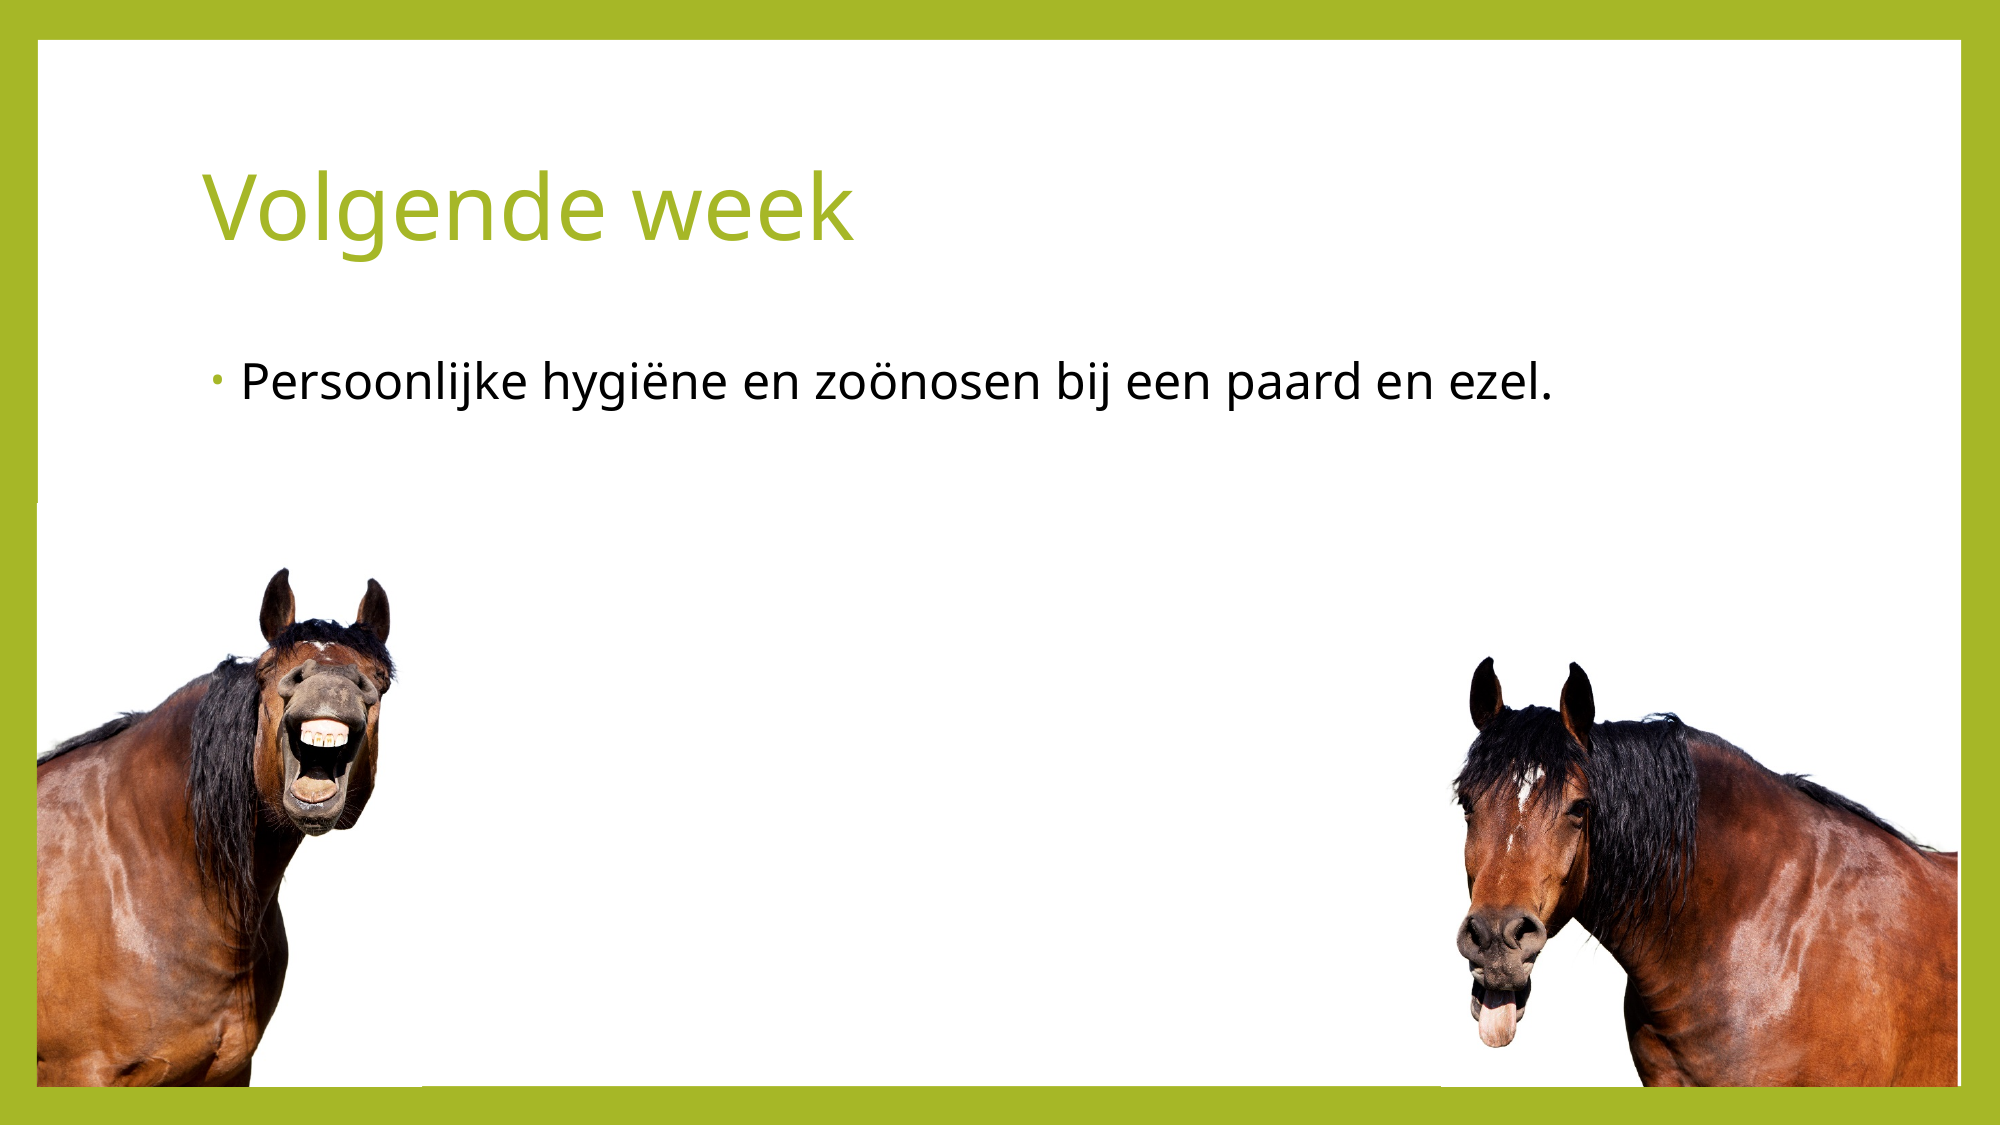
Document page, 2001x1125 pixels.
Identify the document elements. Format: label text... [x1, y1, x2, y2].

list Persoonlijke hygiëne en zoönosen bij een paard en ezel. [187, 337, 1808, 1000]
title Volgende week [187, 99, 1808, 323]
picture [1440, 460, 1959, 1087]
picture [36, 503, 423, 1087]
